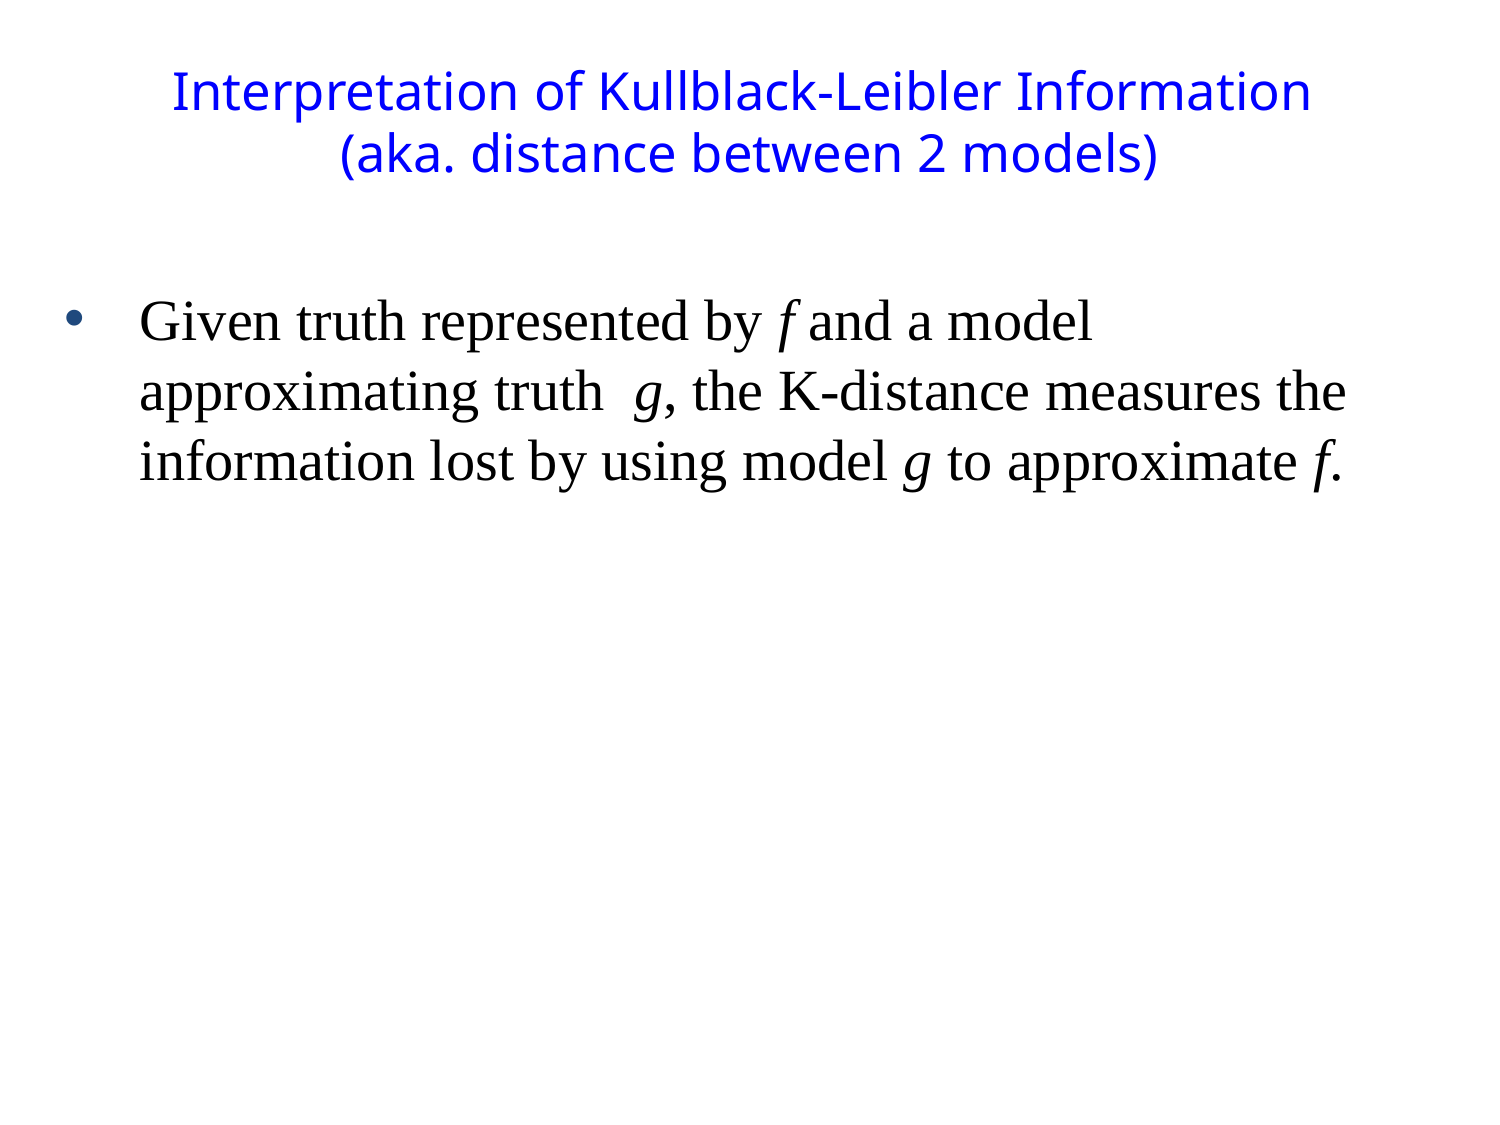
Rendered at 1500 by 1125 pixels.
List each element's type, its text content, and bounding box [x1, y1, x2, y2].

title Interpretation of Kullblack-Leibler Information (aka. distance between 2 models) [112, 50, 1388, 238]
text_box Given truth represented by f and a model approximating truth g, the K-distance measures the information lost by using model g to approximate f. [50, 275, 1450, 500]
